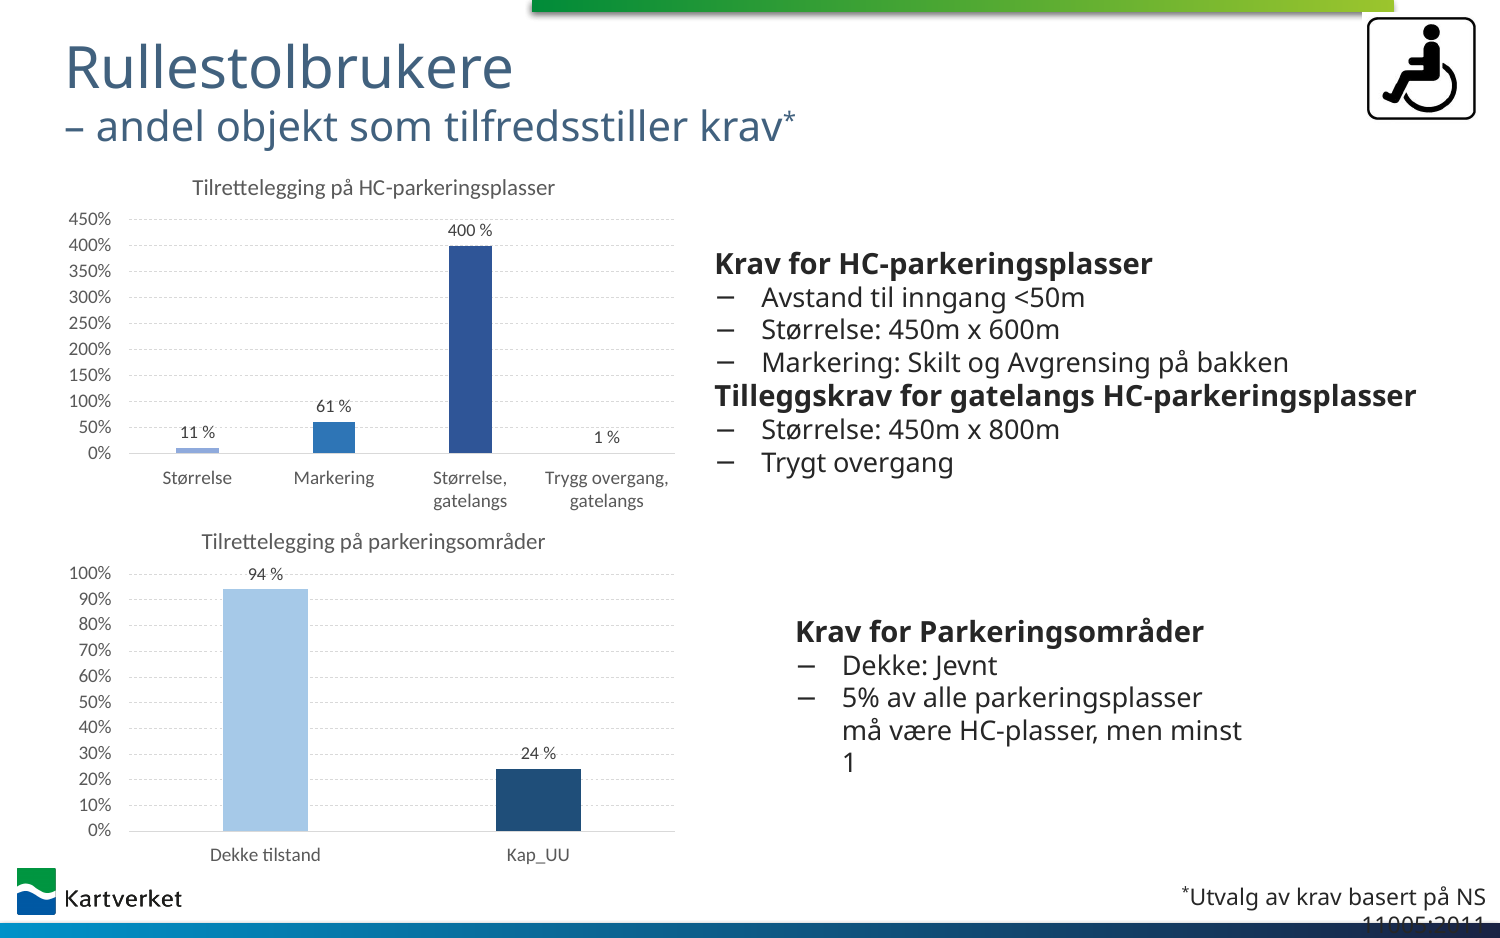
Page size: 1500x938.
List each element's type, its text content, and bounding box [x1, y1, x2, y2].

text_box Rullestolbrukere – andel objekt som tilfredsstiller krav* [49, 25, 1431, 158]
picture [1362, 12, 1481, 126]
picture [62, 166, 686, 519]
text_box Krav for HC-parkeringsplasser Avstand til inngang <50m Størrelse: 450m x 600m Markering: Skilt og Avgrensing på bakken Tilleggskrav for gatelangs HC-parkeringsplasser Størrelse: 450m x 800m Trygt overgang [699, 237, 1433, 485]
text_box Krav for Parkeringsområder Dekke: Jevnt 5% av alle parkeringsplasser må være HC-plasser, men minst 1 [780, 605, 1261, 786]
picture [62, 520, 686, 874]
text_box *Utvalg av krav basert på NS 11005:2011 [1068, 873, 1500, 938]
